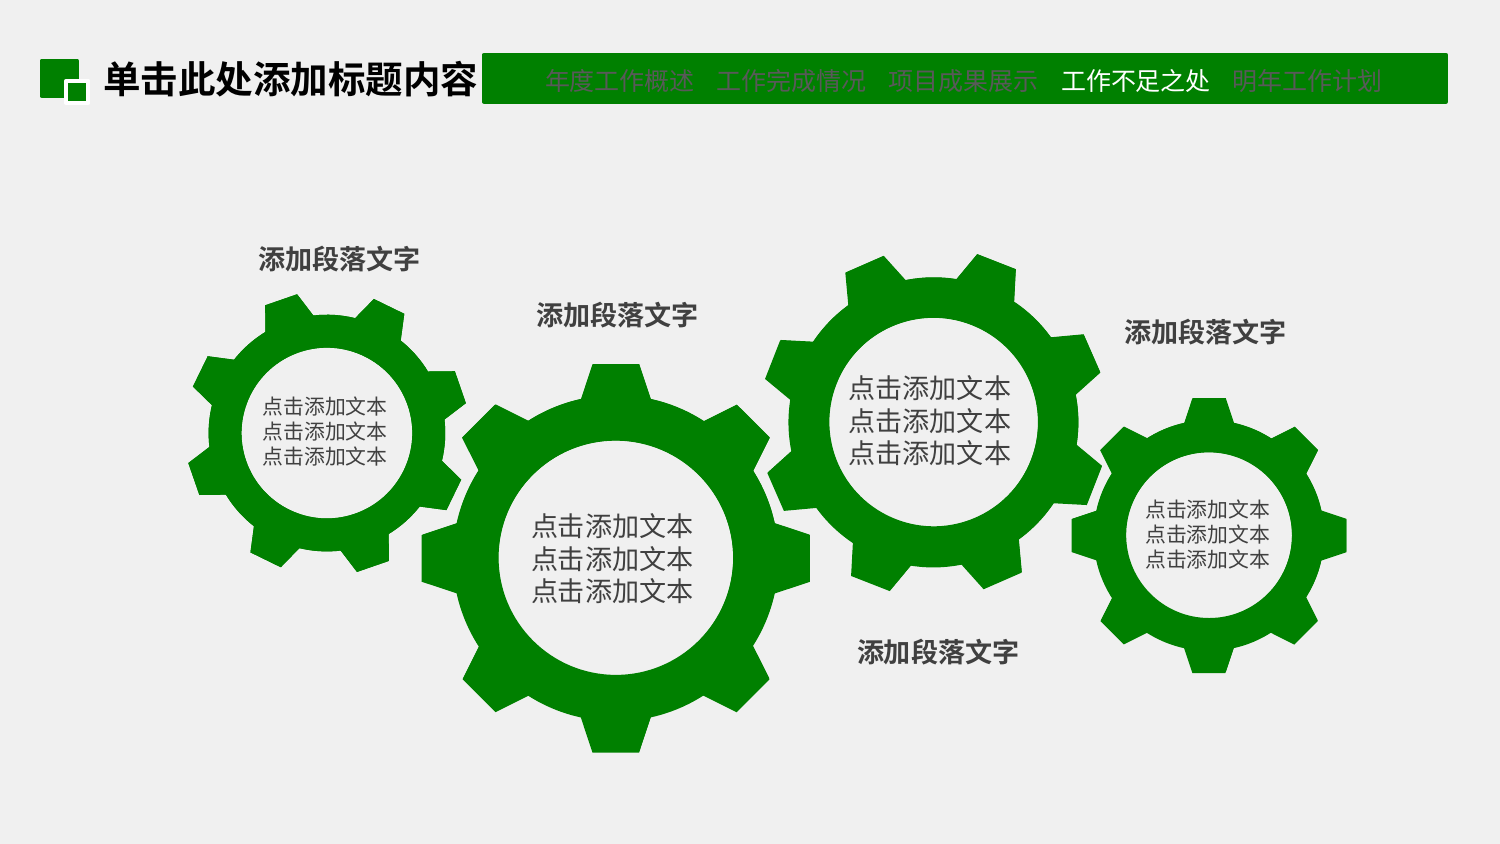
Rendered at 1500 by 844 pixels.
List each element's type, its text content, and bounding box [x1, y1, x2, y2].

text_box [760, 249, 1107, 596]
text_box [421, 364, 811, 753]
text_box 添加段落文字 [490, 279, 744, 351]
text_box 单击此处添加标题内容 [88, 48, 680, 108]
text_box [1071, 398, 1347, 674]
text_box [185, 291, 469, 575]
text_box 添加段落文字 [1111, 296, 1333, 367]
text_box 添加段落文字 [212, 223, 466, 289]
text_box 添加段落文字 [815, 615, 1065, 687]
